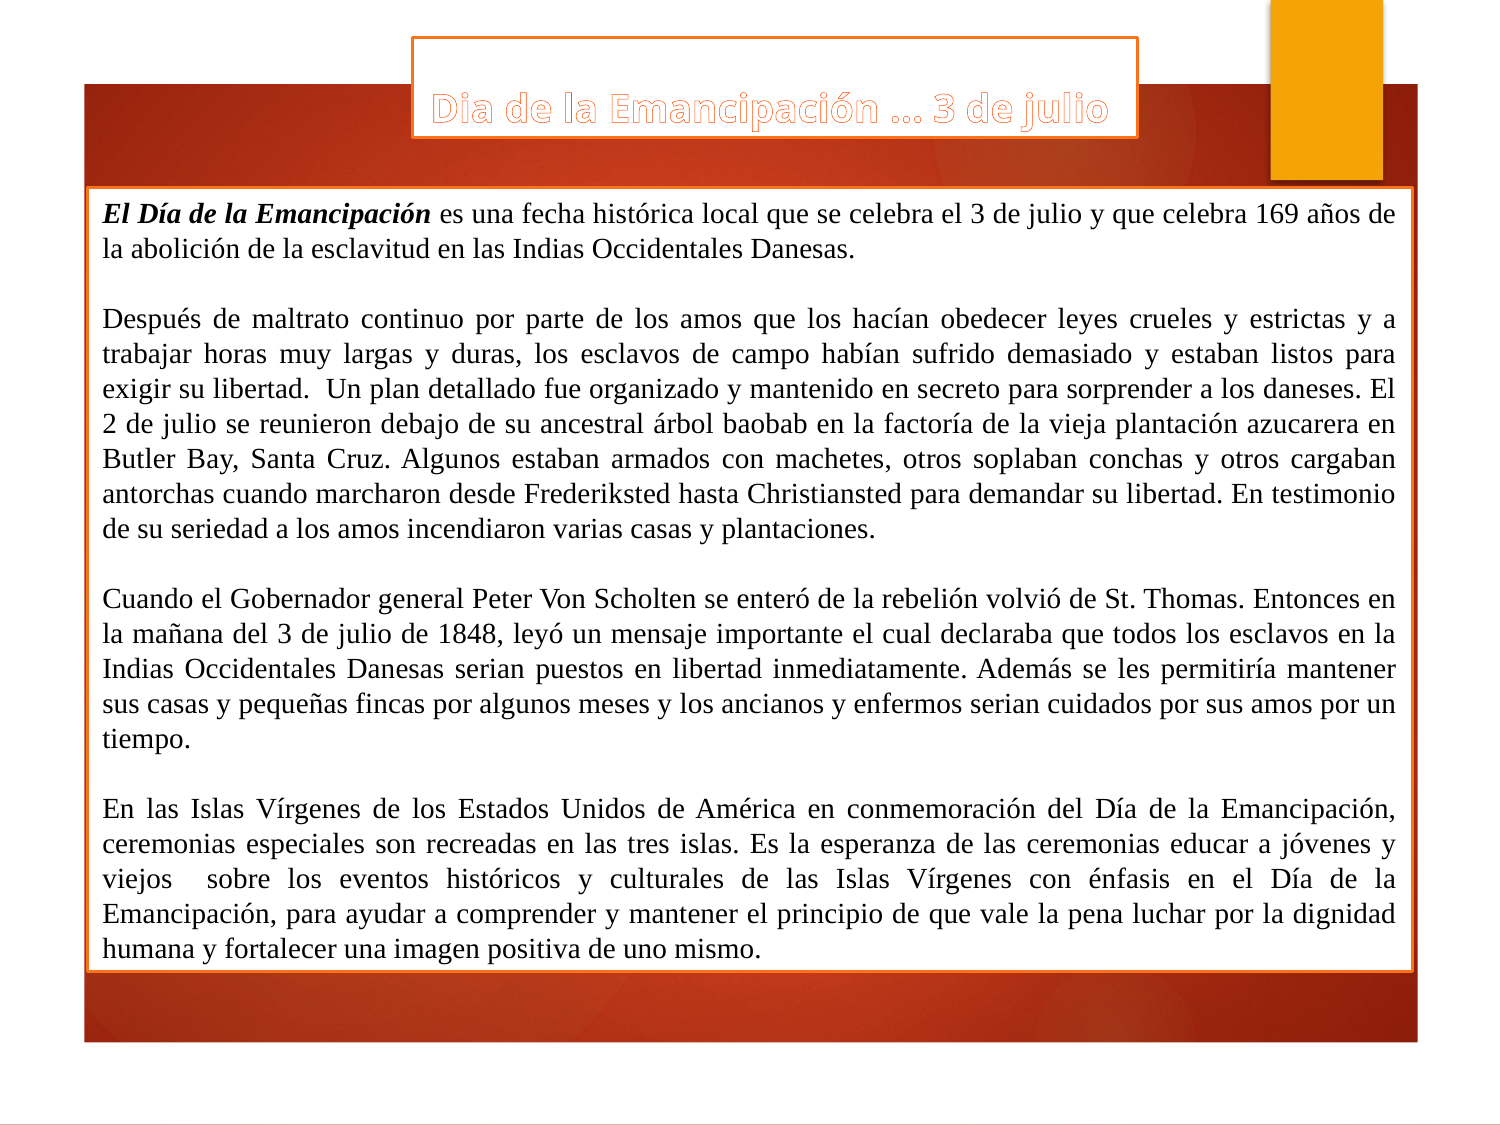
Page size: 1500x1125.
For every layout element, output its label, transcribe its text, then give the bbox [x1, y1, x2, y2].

text_box El Día de la Emancipación es una fecha histórica local que se celebra el 3 de julio y que celebra 169 años de la abolición de la esclavitud en las Indias Occidentales Danesas. Después de maltrato continuo por parte de los amos que los hacían obedecer leyes crueles y estrictas y a trabajar horas muy largas y duras, los esclavos de campo habían sufrido demasiado y estaban listos para exigir su libertad. Un plan detallado fue organizado y mantenido en secreto para sorprender a los daneses. El 2 de julio se reunieron debajo de su ancestral árbol baobab en la factoría de la vieja plantación azucarera en Butler Bay, Santa Cruz. Algunos estaban armados con machetes, otros soplaban conchas y otros cargaban antorchas cuando marcharon desde Frederiksted hasta Christiansted para demandar su libertad. En testimonio de su seriedad a los amos incendiaron varias casas y plantaciones. Cuando el Gobernador general Peter Von Scholten se enteró de la rebelión volvió de St. Thomas. Entonces en la mañana del 3 de julio de 1848, leyó un mensaje importante el cual declaraba que todos los esclavos en la Indias Occidentales Danesas serian puestos en libertad inmediatamente. Además se les permitiría mantener sus casas y pequeñas fincas por algunos meses y los ancianos y enfermos serian cuidados por sus amos por un tiempo. En las Islas Vírgenes de los Estados Unidos de América en conmemoración del Día de la Emancipación, ceremonias especiales son recreadas en las tres islas. Es la esperanza de las ceremonias educar a jóvenes y viejos sobre los eventos históricos y culturales de las Islas Vírgenes con énfasis en el Día de la Emancipación, para ayudar a comprender y mantener el principio de que vale la pena luchar por la dignidad humana y fortalecer una imagen positiva de uno mismo. [86, 186, 1414, 973]
text_box Dia de la Emancipación … 3 de julio [411, 36, 1139, 139]
